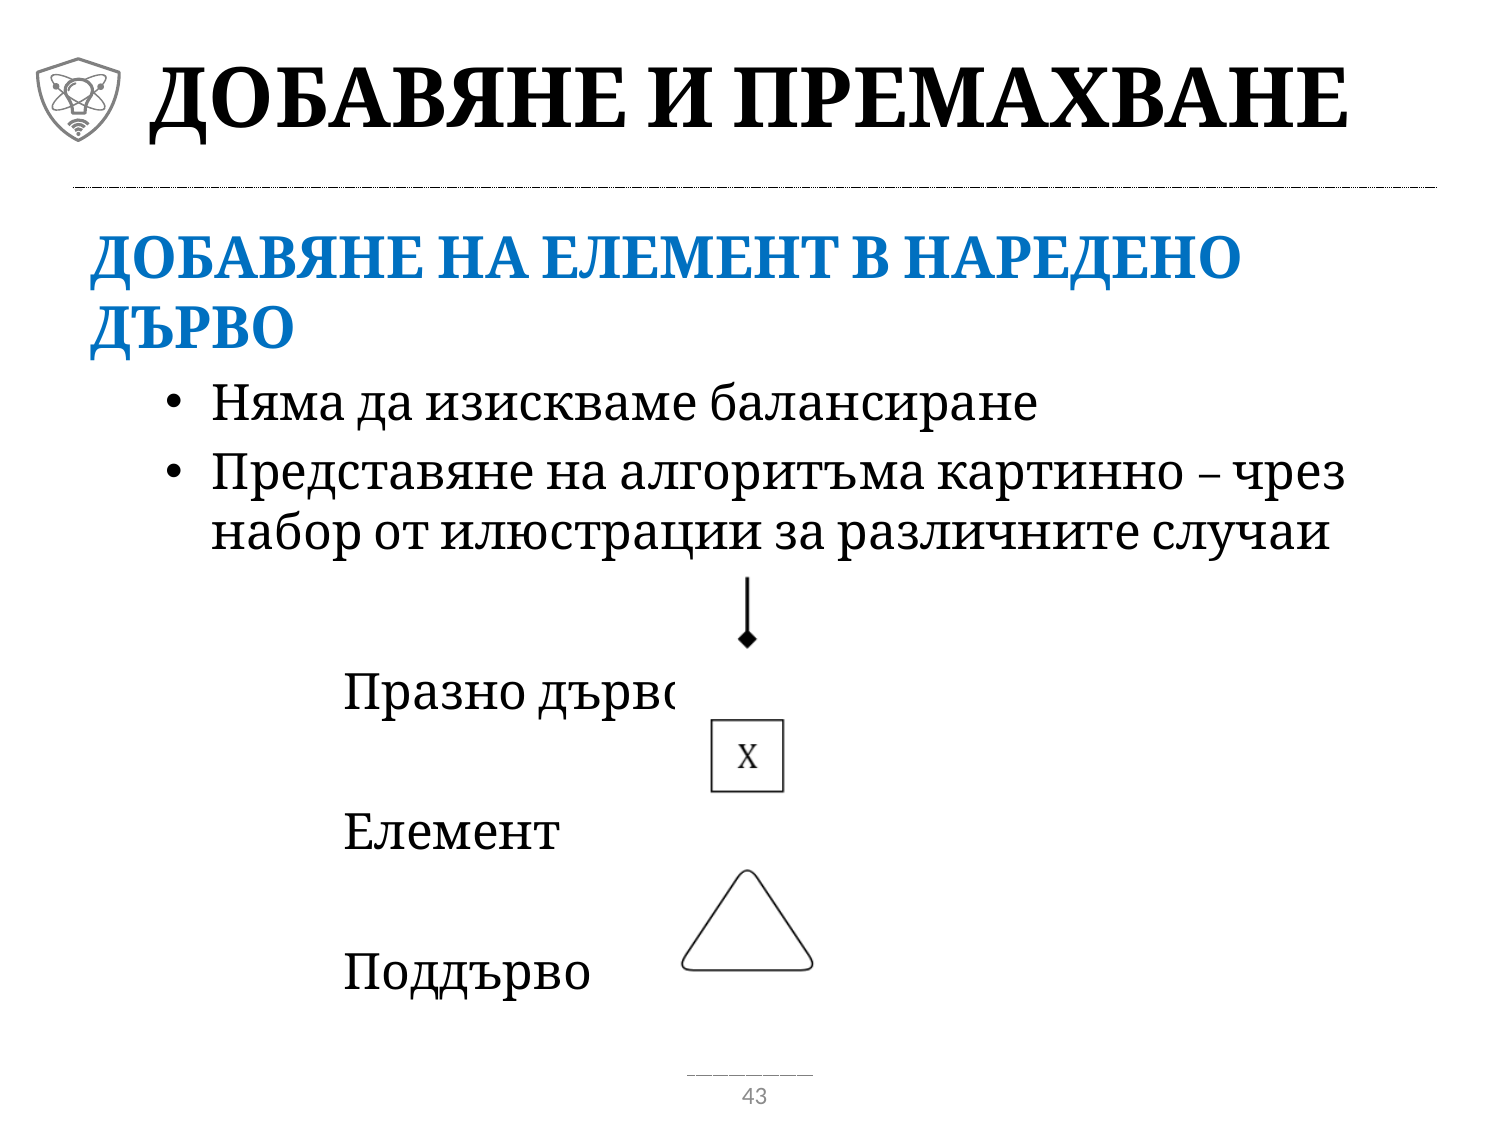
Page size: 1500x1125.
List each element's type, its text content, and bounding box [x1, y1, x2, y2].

slide_number 43 [579, 1065, 930, 1125]
picture [674, 562, 824, 974]
list Добавяне на елемент в наредено дърво Няма да изискваме балансиране Представяне на алгоритъма картинно – чрез набор от илюстрации за различните случаи Празно дърво Елемент Поддърво [75, 212, 1450, 1063]
title Добавяне и премахване [0, 0, 1500, 188]
